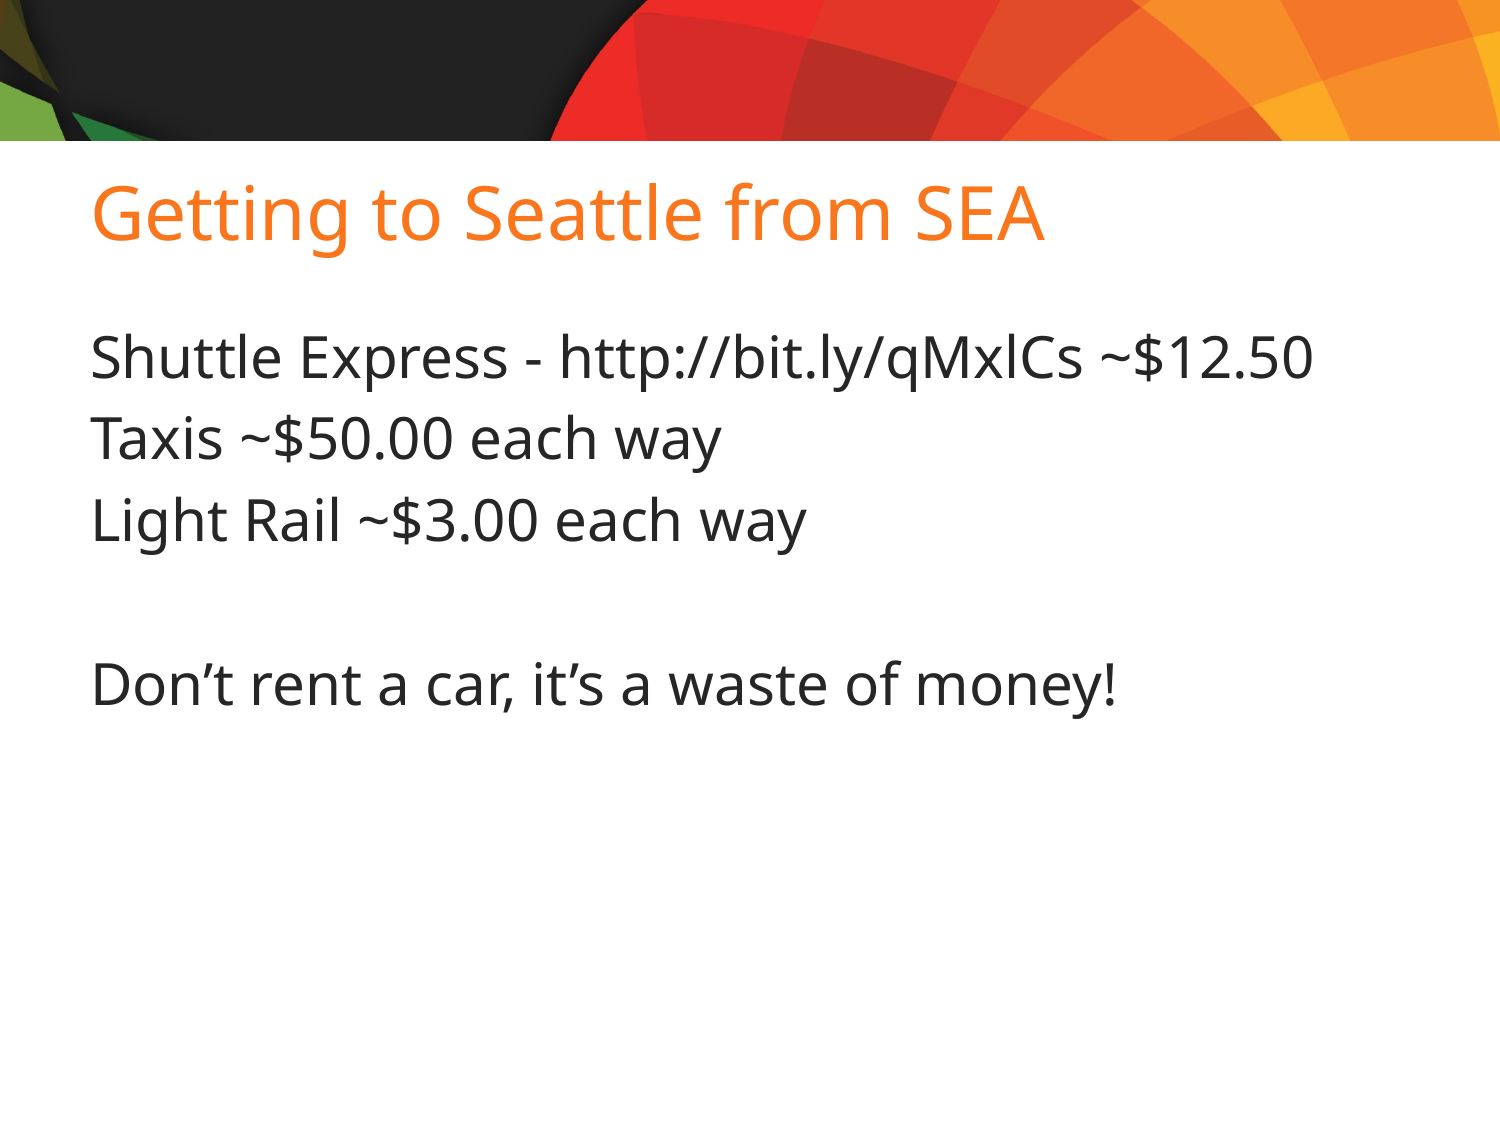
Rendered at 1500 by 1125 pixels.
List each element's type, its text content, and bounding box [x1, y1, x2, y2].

list Shuttle Express - http://bit.ly/qMxlCs ~$12.50 Taxis ~$50.00 each way Light Rail ~$3.00 each way Don’t rent a car, it’s a waste of money! [75, 312, 1425, 1013]
title Getting to Seattle from SEA [75, 174, 1425, 288]
picture [0, 0, 1500, 141]
